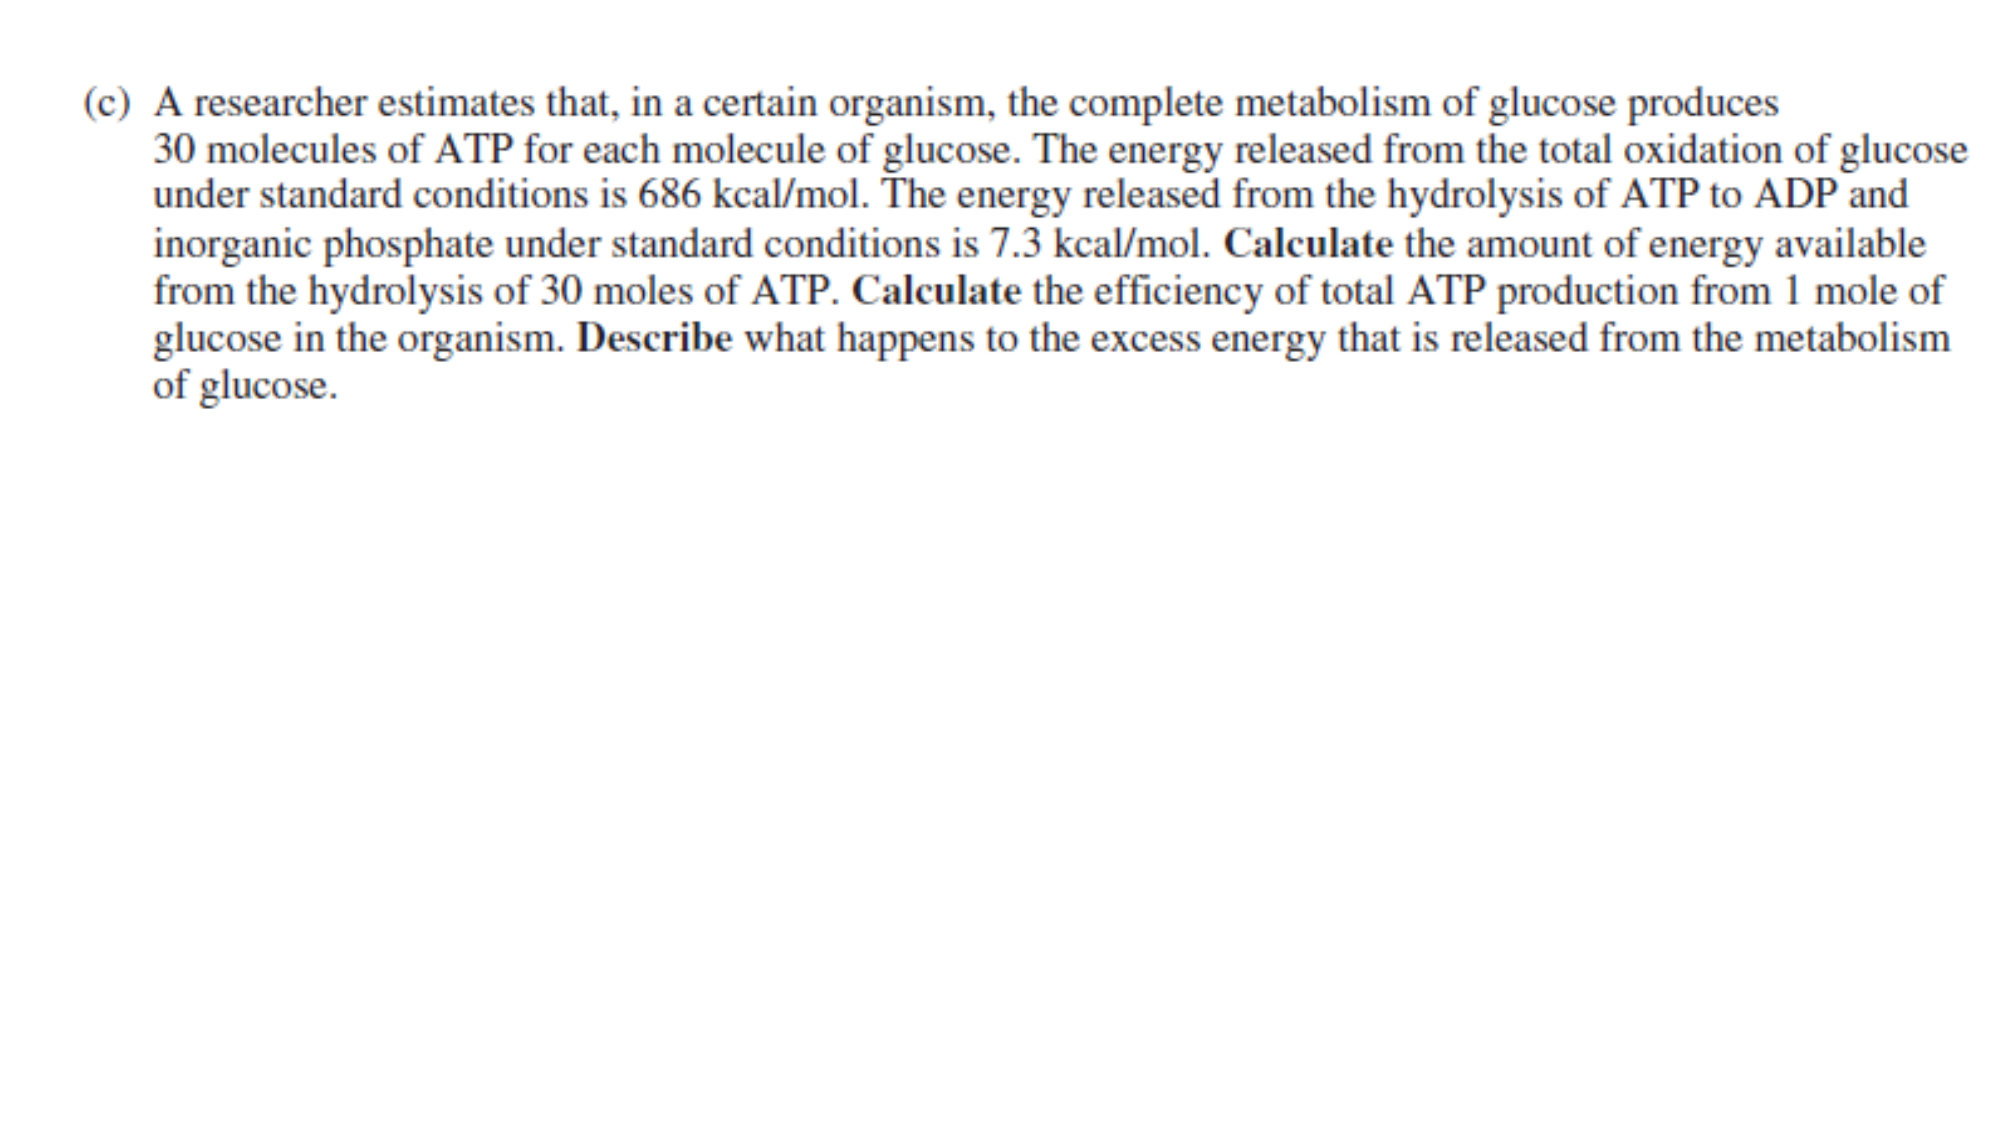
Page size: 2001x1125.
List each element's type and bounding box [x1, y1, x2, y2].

picture [65, 57, 1990, 427]
